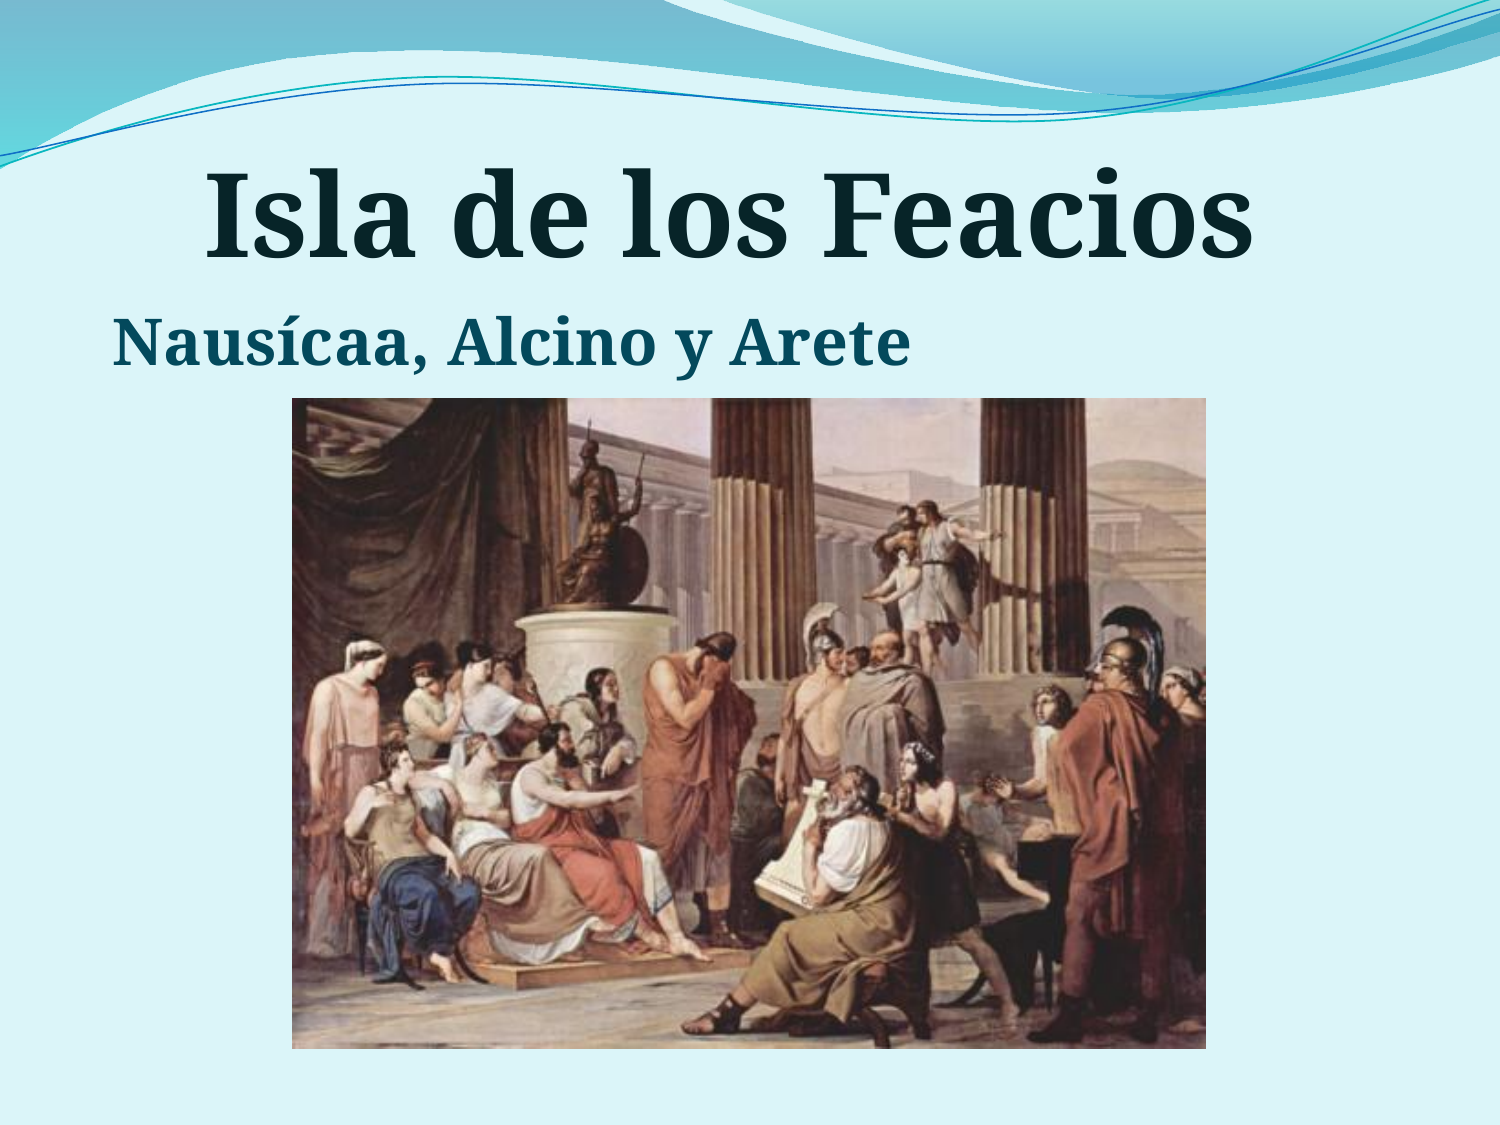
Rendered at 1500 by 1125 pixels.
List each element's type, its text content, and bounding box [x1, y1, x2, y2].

list Nausícaa, Alcino y Arete [105, 292, 926, 389]
title Isla de los Feacios [93, 152, 1369, 282]
picture [292, 398, 1207, 1049]
